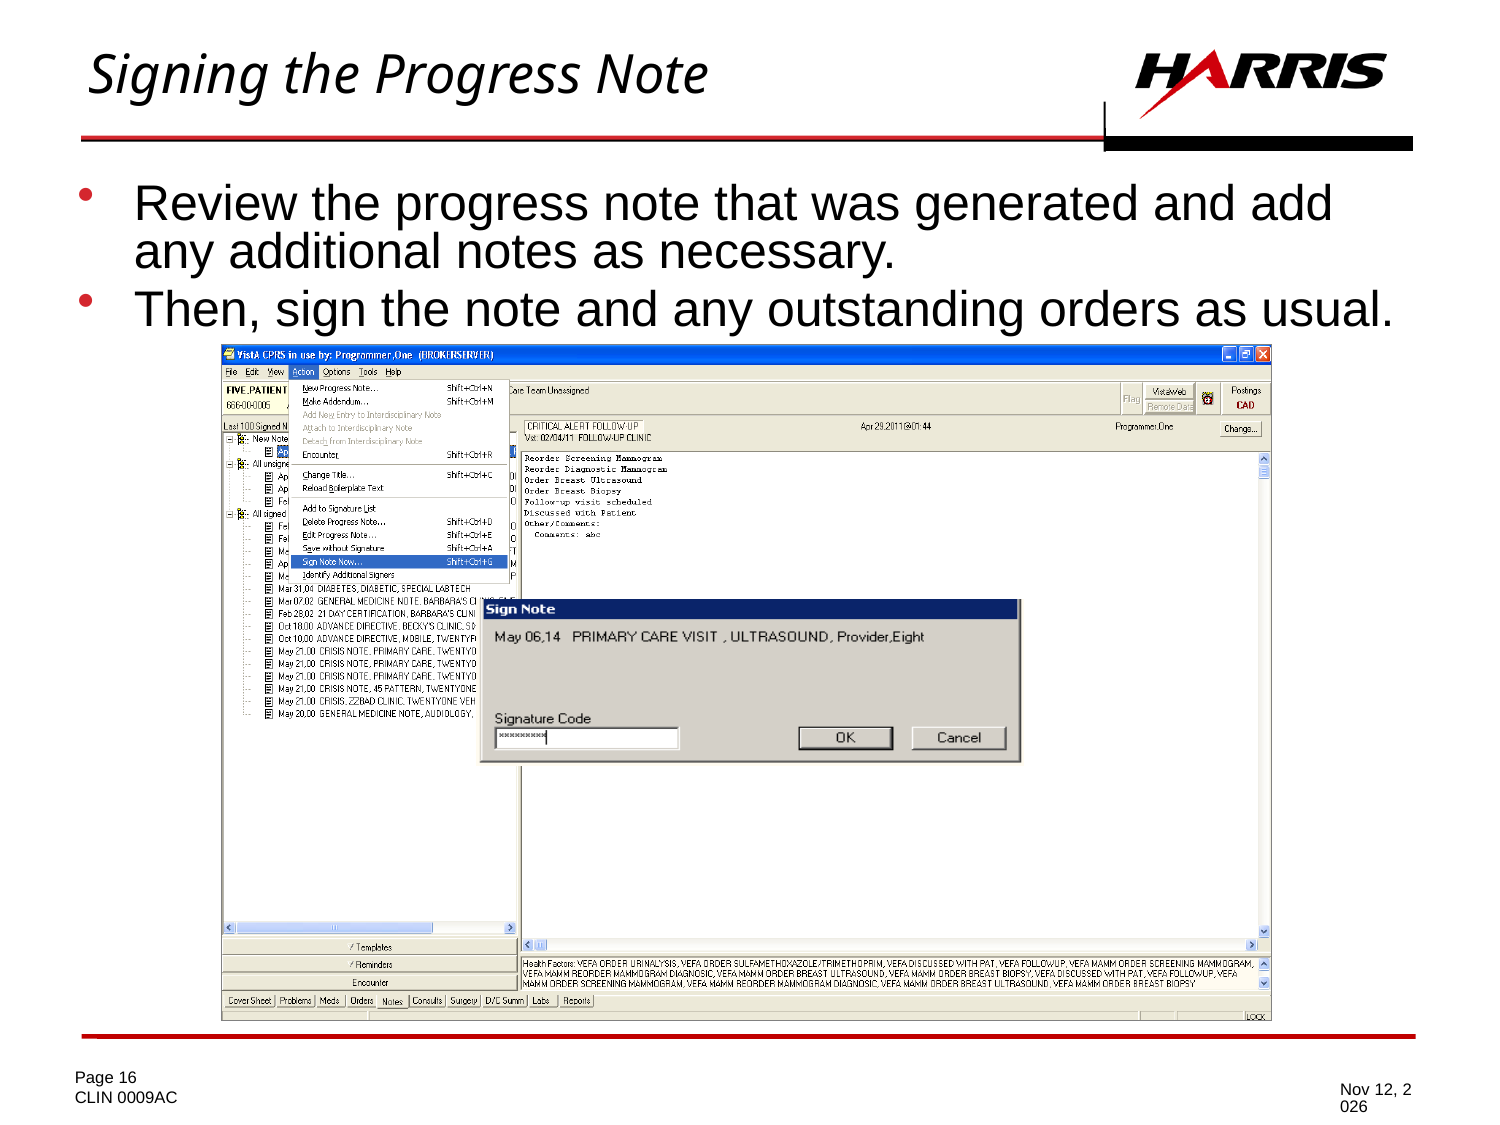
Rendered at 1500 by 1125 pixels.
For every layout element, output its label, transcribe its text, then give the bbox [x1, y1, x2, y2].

list Review the progress note that was generated and add any additional notes as necessary. Then, sign the note and any outstanding orders as usual. [62, 174, 1432, 1020]
picture [220, 344, 1272, 1021]
slide_number 16-Jun-14 [1324, 1066, 1435, 1111]
picture [1135, 49, 1387, 119]
title Signing the Progress Note [73, 27, 962, 117]
